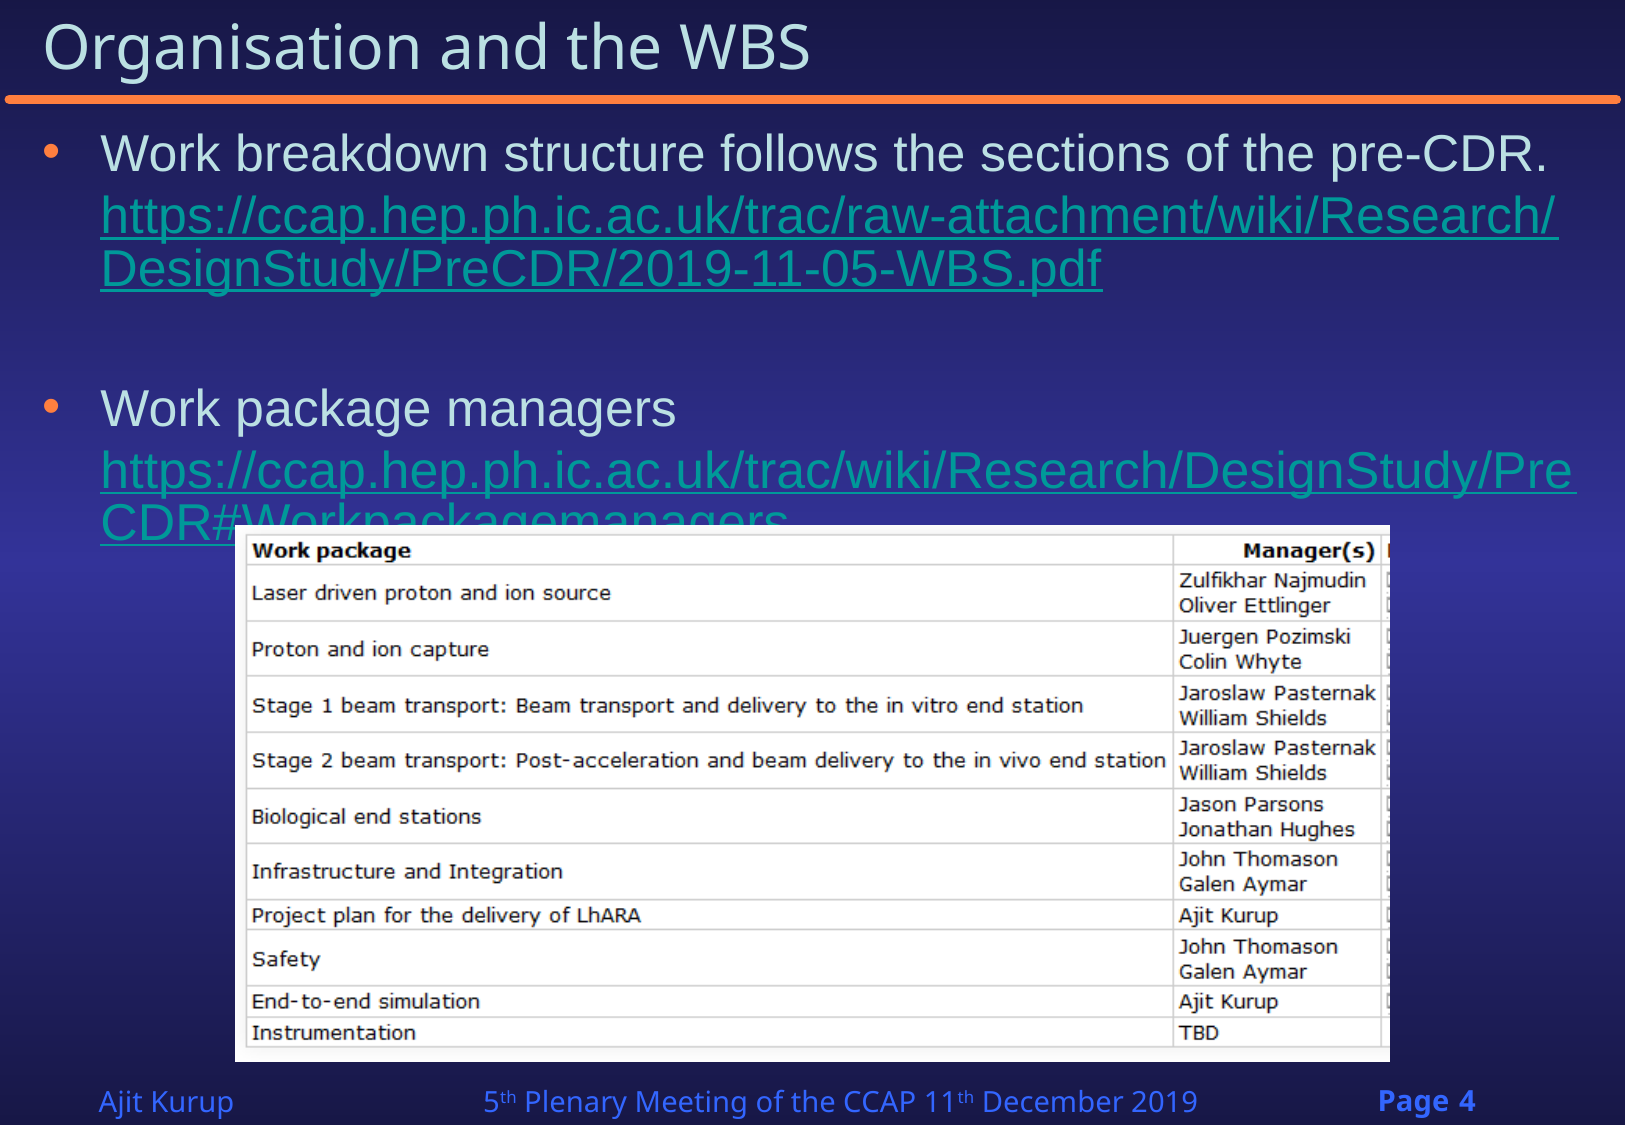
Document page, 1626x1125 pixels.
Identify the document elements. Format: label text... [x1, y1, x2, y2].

list Work breakdown structure follows the sections of the pre-CDR. https://ccap.hep.ph.ic.ac.uk/trac/raw-attachment/wiki/Research/DesignStudy/PreCDR/2019-11-05-WBS.pdf Work package managers https://ccap.hep.ph.ic.ac.uk/trac/wiki/Research/DesignStudy/PreCDR#Workpackagemanagers [25, 110, 1608, 565]
title Organisation and the WBS [27, 0, 1490, 90]
picture [234, 525, 1391, 1062]
